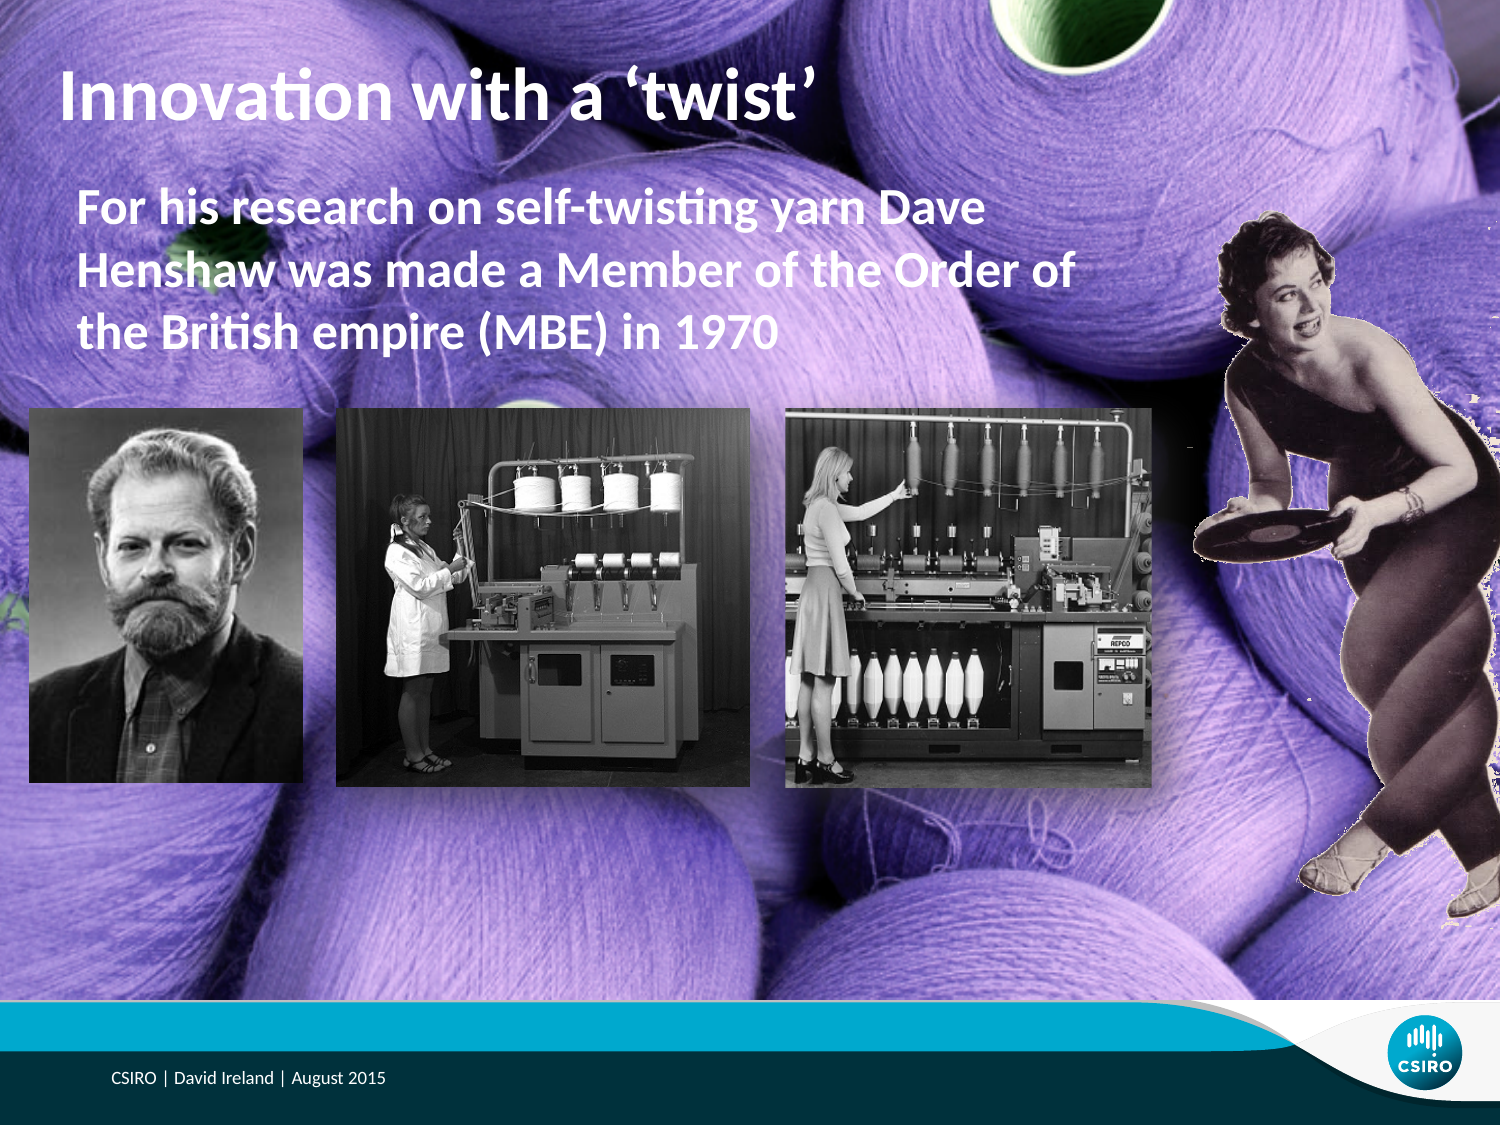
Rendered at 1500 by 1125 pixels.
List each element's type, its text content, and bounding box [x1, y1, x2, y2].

footer CSIRO | David Ireland | August 2015 [111, 1067, 1110, 1088]
picture [0, 0, 1500, 1000]
